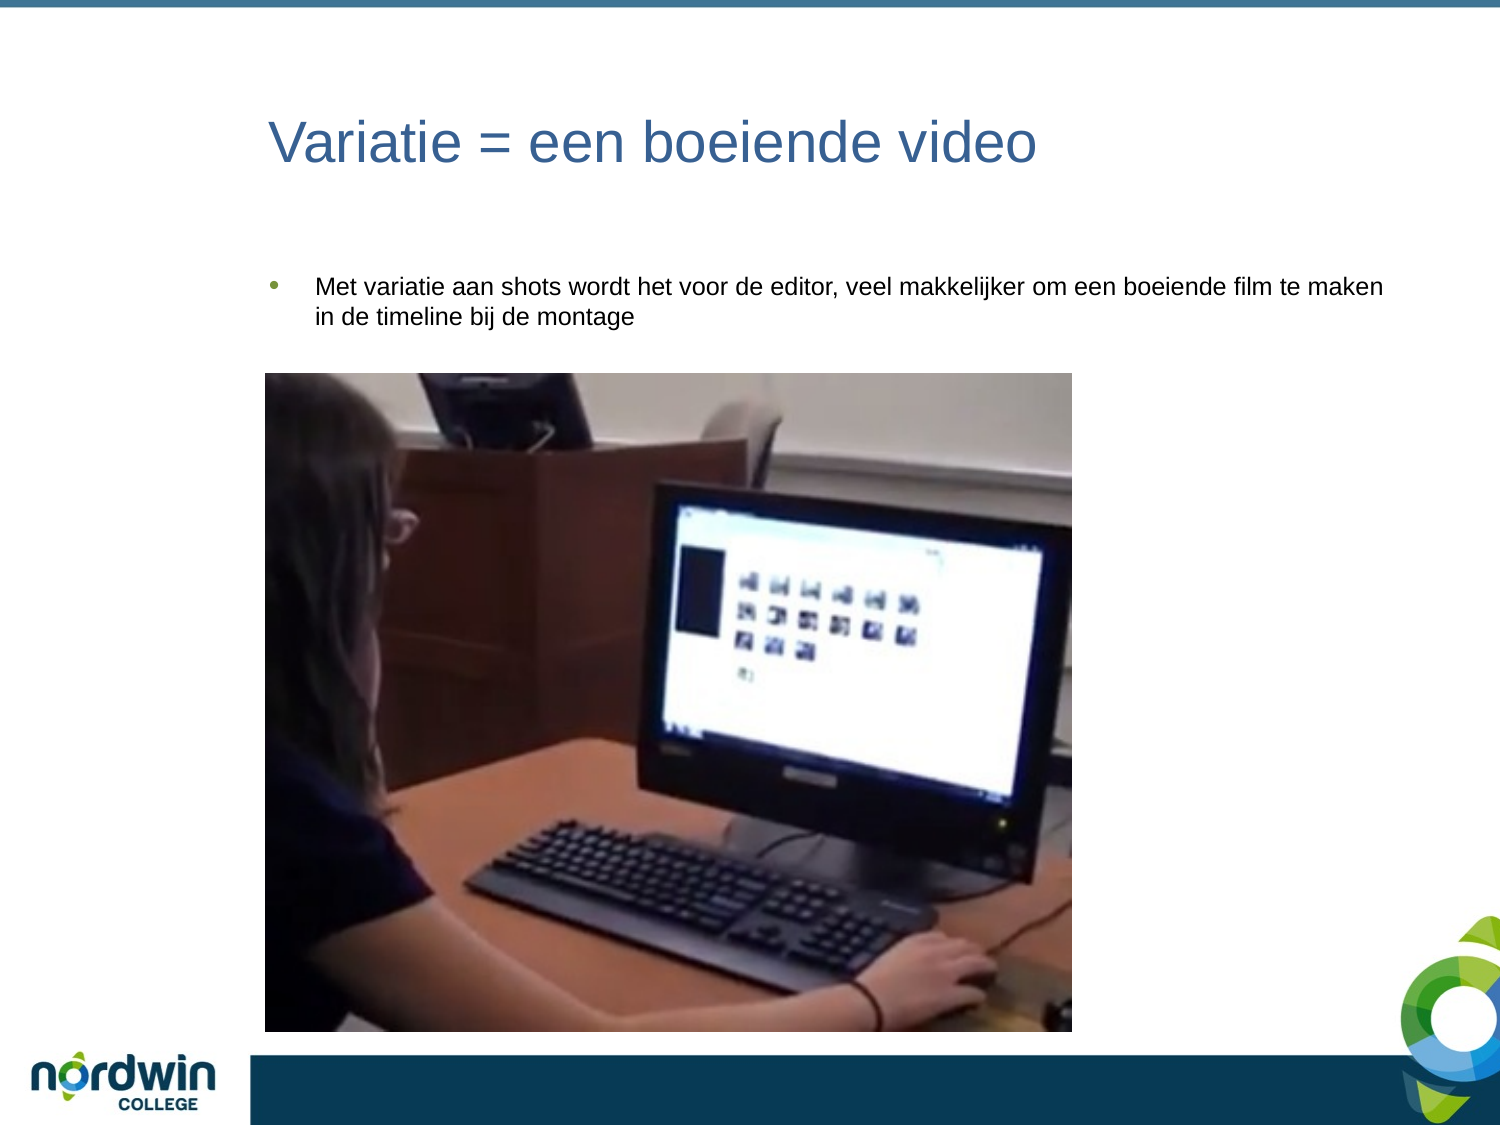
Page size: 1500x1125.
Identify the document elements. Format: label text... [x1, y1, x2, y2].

list Met variatie aan shots wordt het voor de editor, veel makkelijker om een boeiende film te maken in de timeline bij de montage [253, 262, 1425, 339]
title Variatie = een boeiende video [253, 45, 1433, 233]
picture [0, 0, 1500, 1125]
